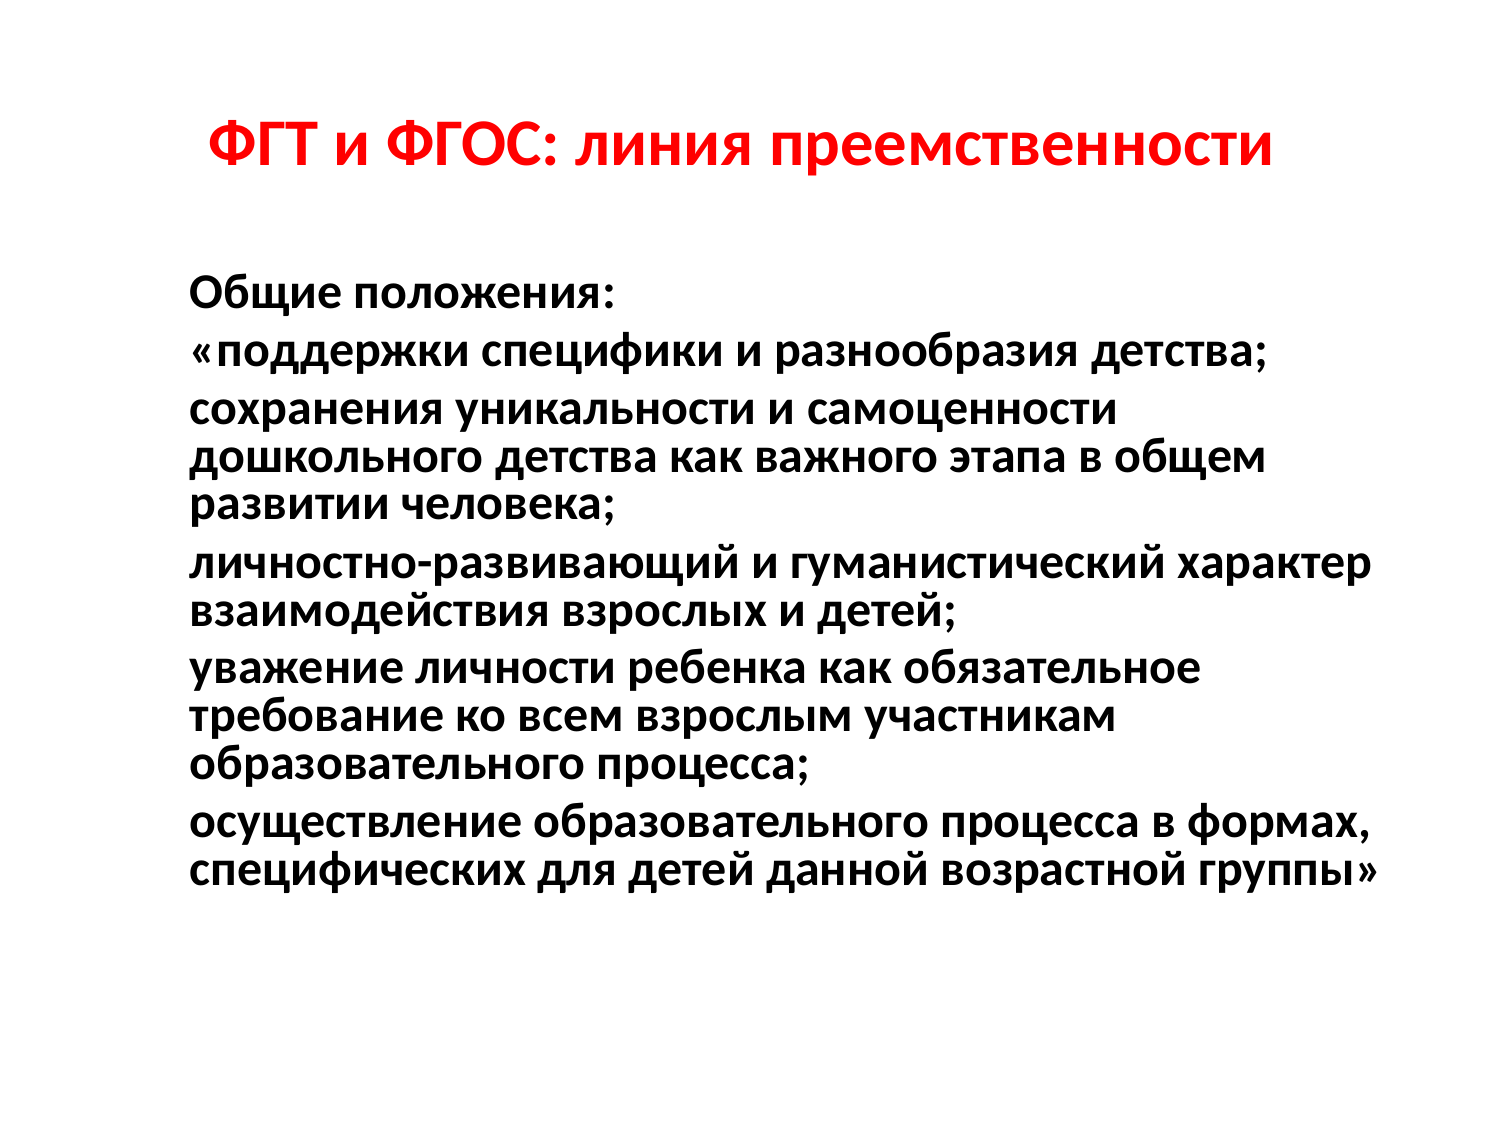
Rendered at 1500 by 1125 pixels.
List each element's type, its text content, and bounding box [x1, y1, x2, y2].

list Общие положения: «поддержки специфики и разнообразия детства; сохранения уникальности и самоценности дошкольного детства как важного этапа в общем развитии человека; личностно-развивающий и гуманистический характер взаимодействия взрослых и детей; уважение личности ребенка как обязательное требование ко всем взрослым участникам образовательного процесса; осуществление образовательного процесса в формах, специфических для детей данной возрастной группы» [74, 262, 1426, 1006]
title ФГТ и ФГОС: линия преемственности [74, 44, 1426, 233]
